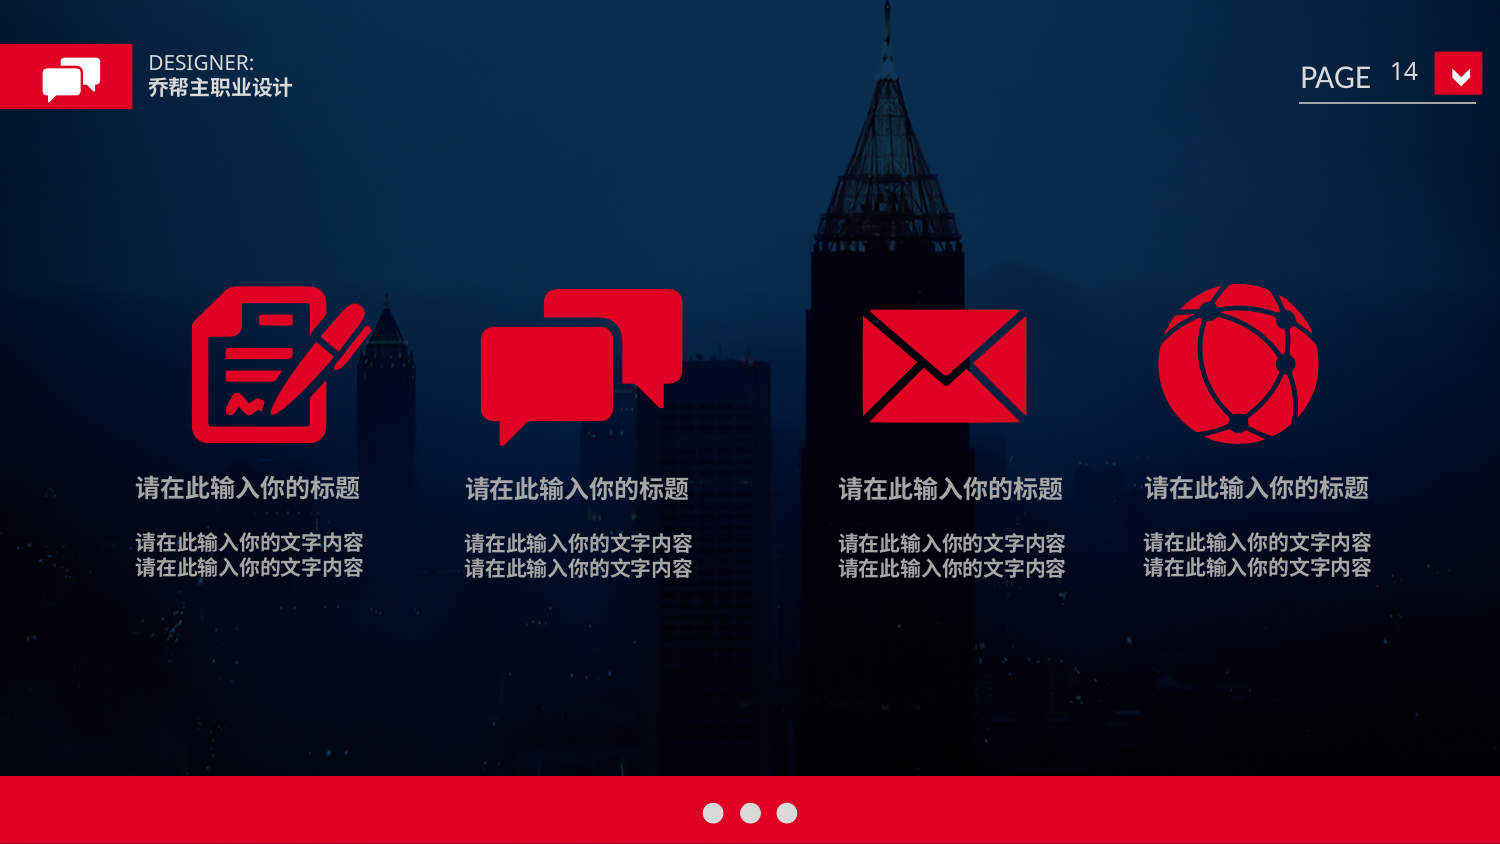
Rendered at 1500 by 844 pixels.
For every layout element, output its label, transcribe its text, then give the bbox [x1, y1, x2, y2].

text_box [1157, 283, 1323, 447]
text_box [862, 309, 1027, 424]
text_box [191, 286, 372, 444]
picture [0, 0, 1500, 776]
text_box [822, 466, 1083, 588]
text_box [1127, 464, 1389, 587]
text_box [480, 288, 683, 447]
text_box DESIGNER: 乔帮主职业设计 [133, 41, 309, 107]
slide_number 14 [1373, 50, 1435, 96]
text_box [448, 466, 709, 588]
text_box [119, 464, 380, 587]
